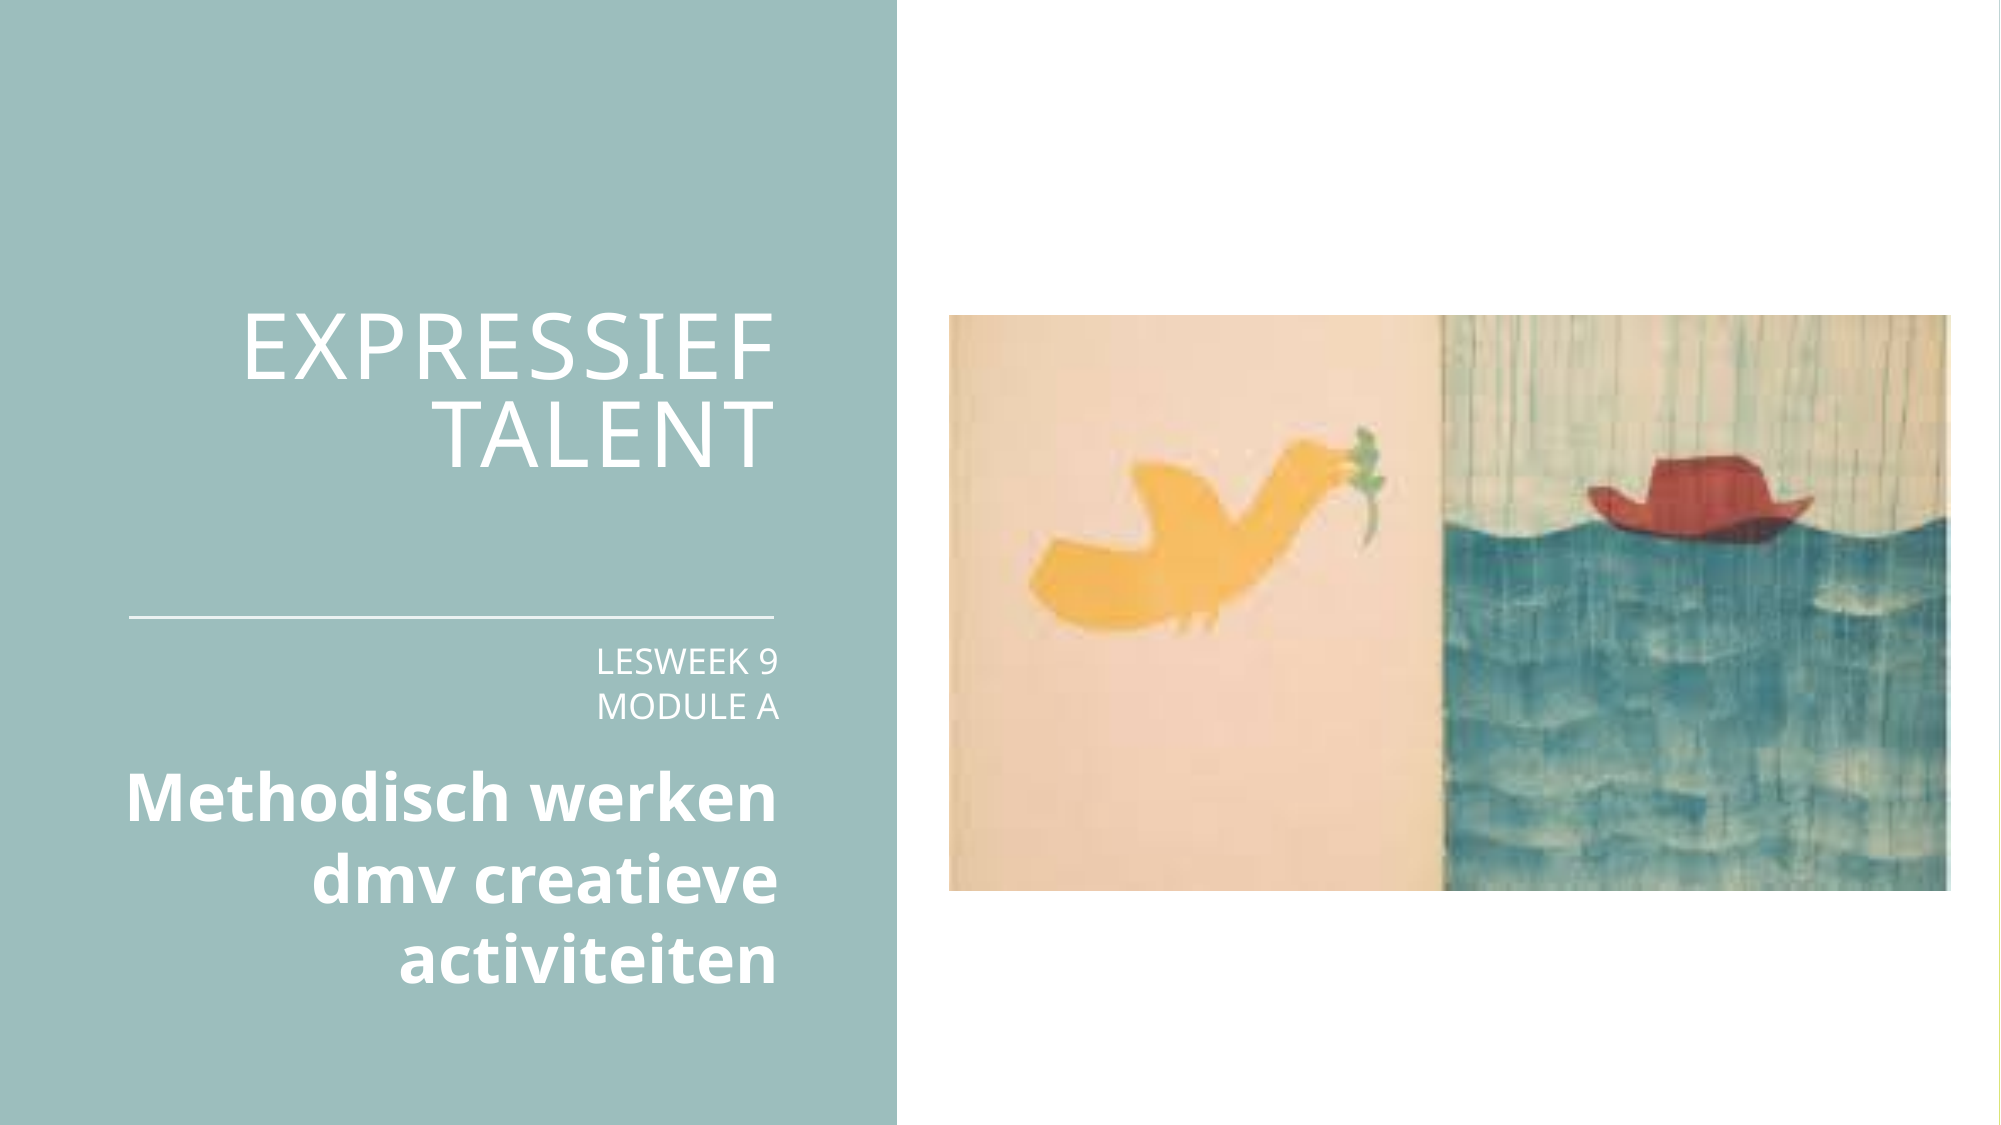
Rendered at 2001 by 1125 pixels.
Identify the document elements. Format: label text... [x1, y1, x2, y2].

subtitle LESWEEK 9 MODULE A Methodisch werken dmv creatieve activiteiten [104, 631, 795, 1019]
text_box [0, 0, 898, 1125]
title EXPRESSIEF TALENT [104, 104, 795, 603]
text_box [898, 0, 2000, 1125]
picture [948, 314, 1952, 891]
